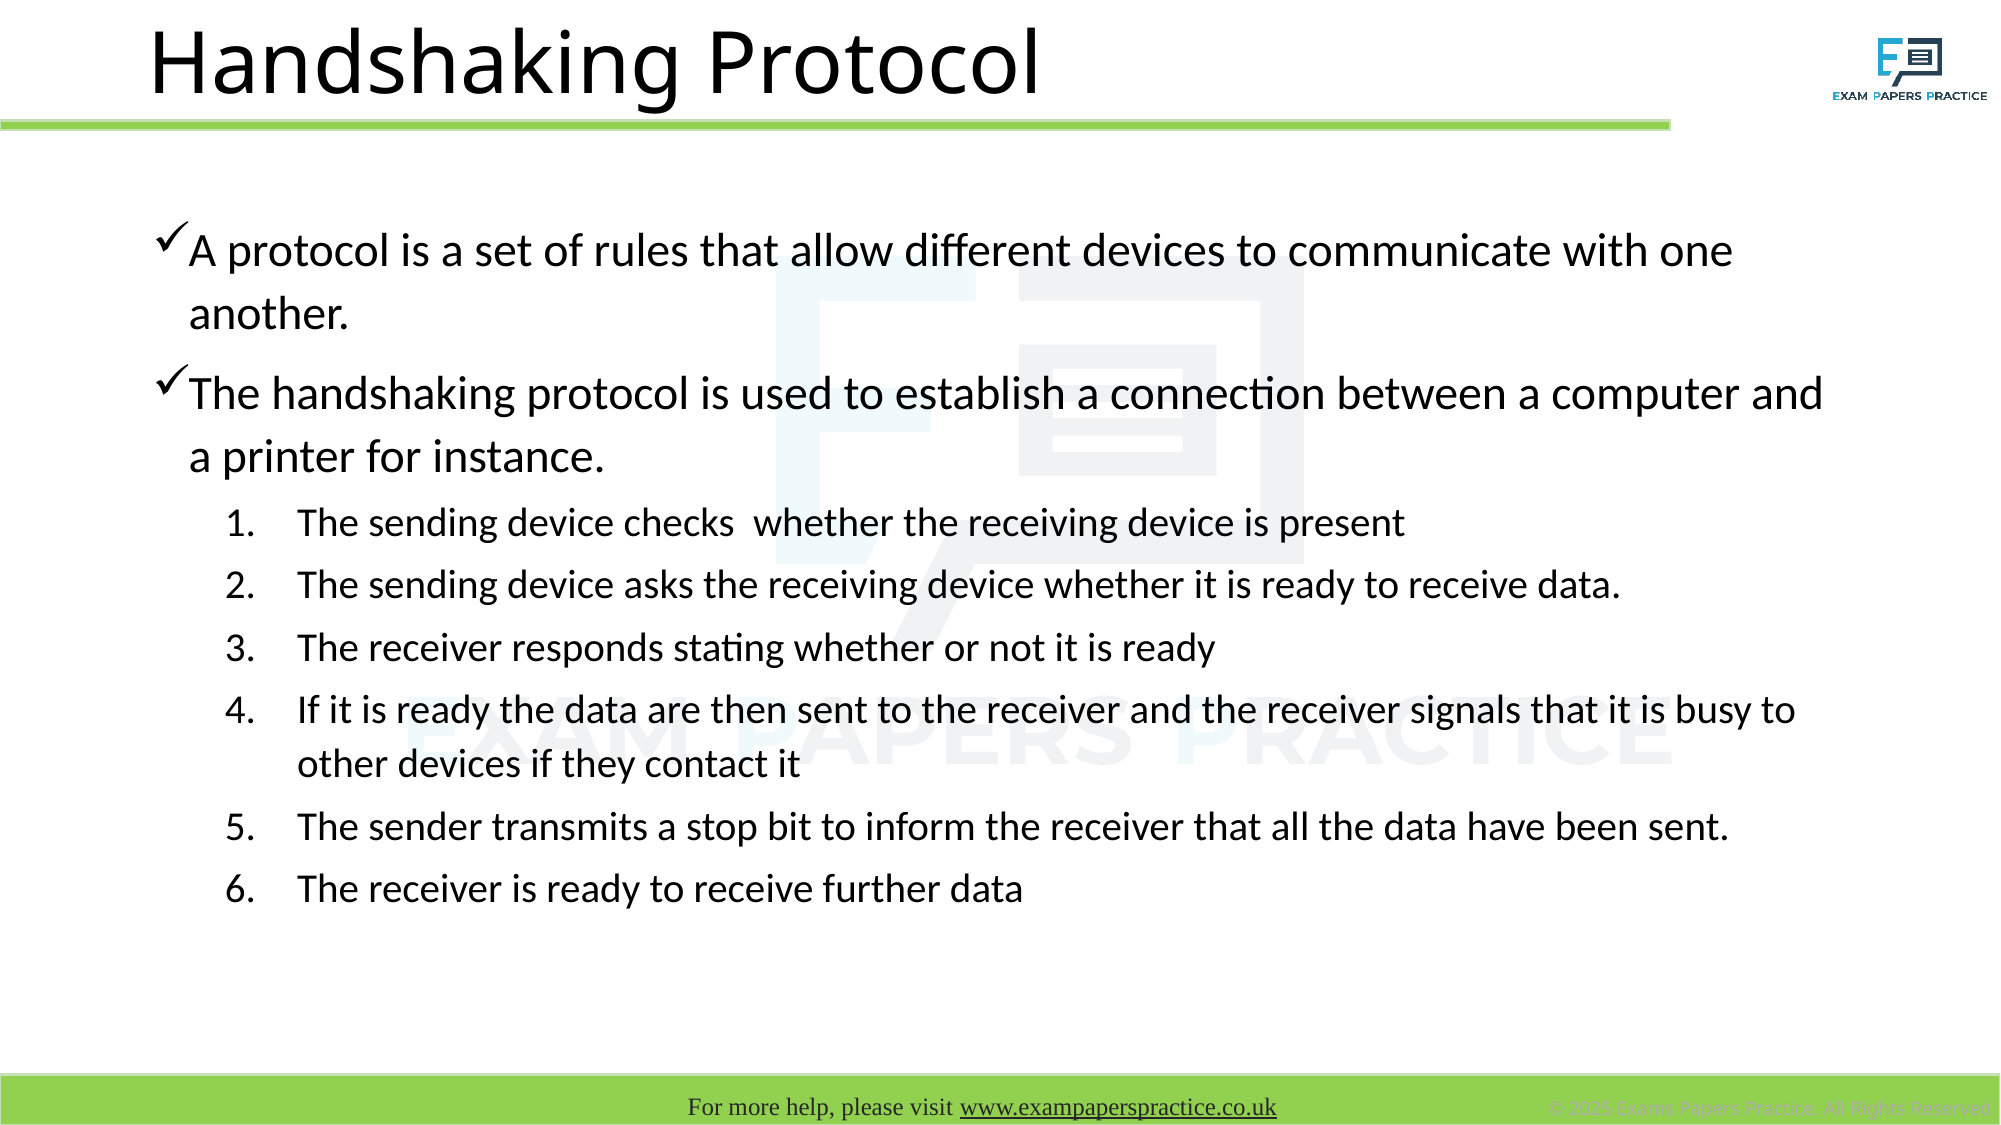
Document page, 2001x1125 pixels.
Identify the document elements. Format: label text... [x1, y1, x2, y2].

list A protocol is a set of rules that allow different devices to communicate with one another. The handshaking protocol is used to establish a connection between a computer and a printer for instance. The sending device checks whether the receiving device is present The sending device asks the receiving device whether it is ready to receive data. The receiver responds stating whether or not it is ready If it is ready the data are then sent to the receiver and the receiver signals that it is busy to other devices if they contact it The sender transmits a stop bit to inform the receiver that all the data have been sent. The receiver is ready to receive further data [137, 205, 1863, 920]
title Handshaking Protocol [132, 11, 1858, 121]
